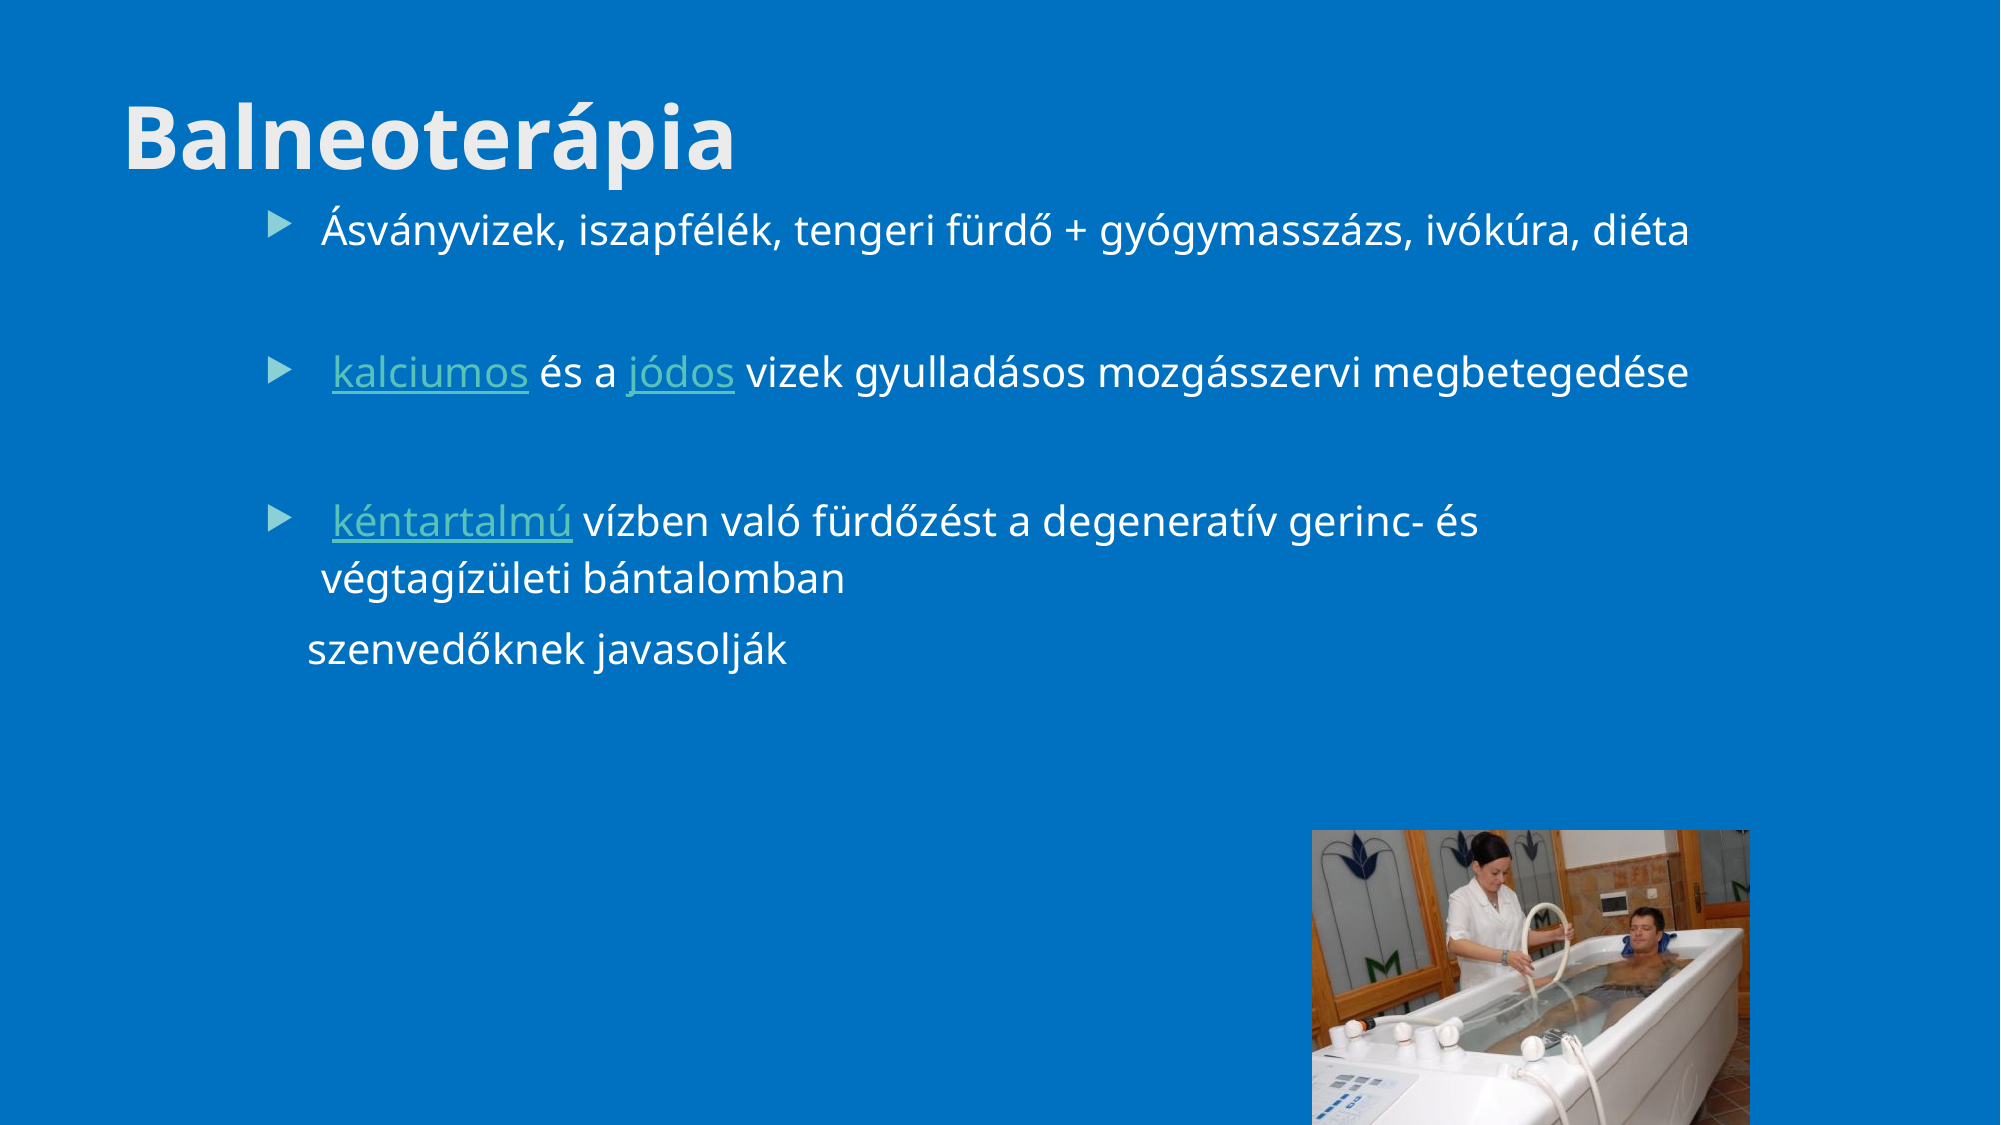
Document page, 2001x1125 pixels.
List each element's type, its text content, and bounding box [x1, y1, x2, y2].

list Ásványvizek, iszapfélék, tengeri fürdő + gyógymasszázs, ivókúra, diéta kalciumos és a jódos vizek gyulladásos mozgásszervi megbetegedése kéntartalmú vízben való fürdőzést a degeneratív gerinc- és végtagízületi bántalomban szenvedőknek javasolják [249, 196, 1750, 1005]
picture [1311, 830, 1751, 1125]
title Balneoterápia [106, 74, 1649, 304]
